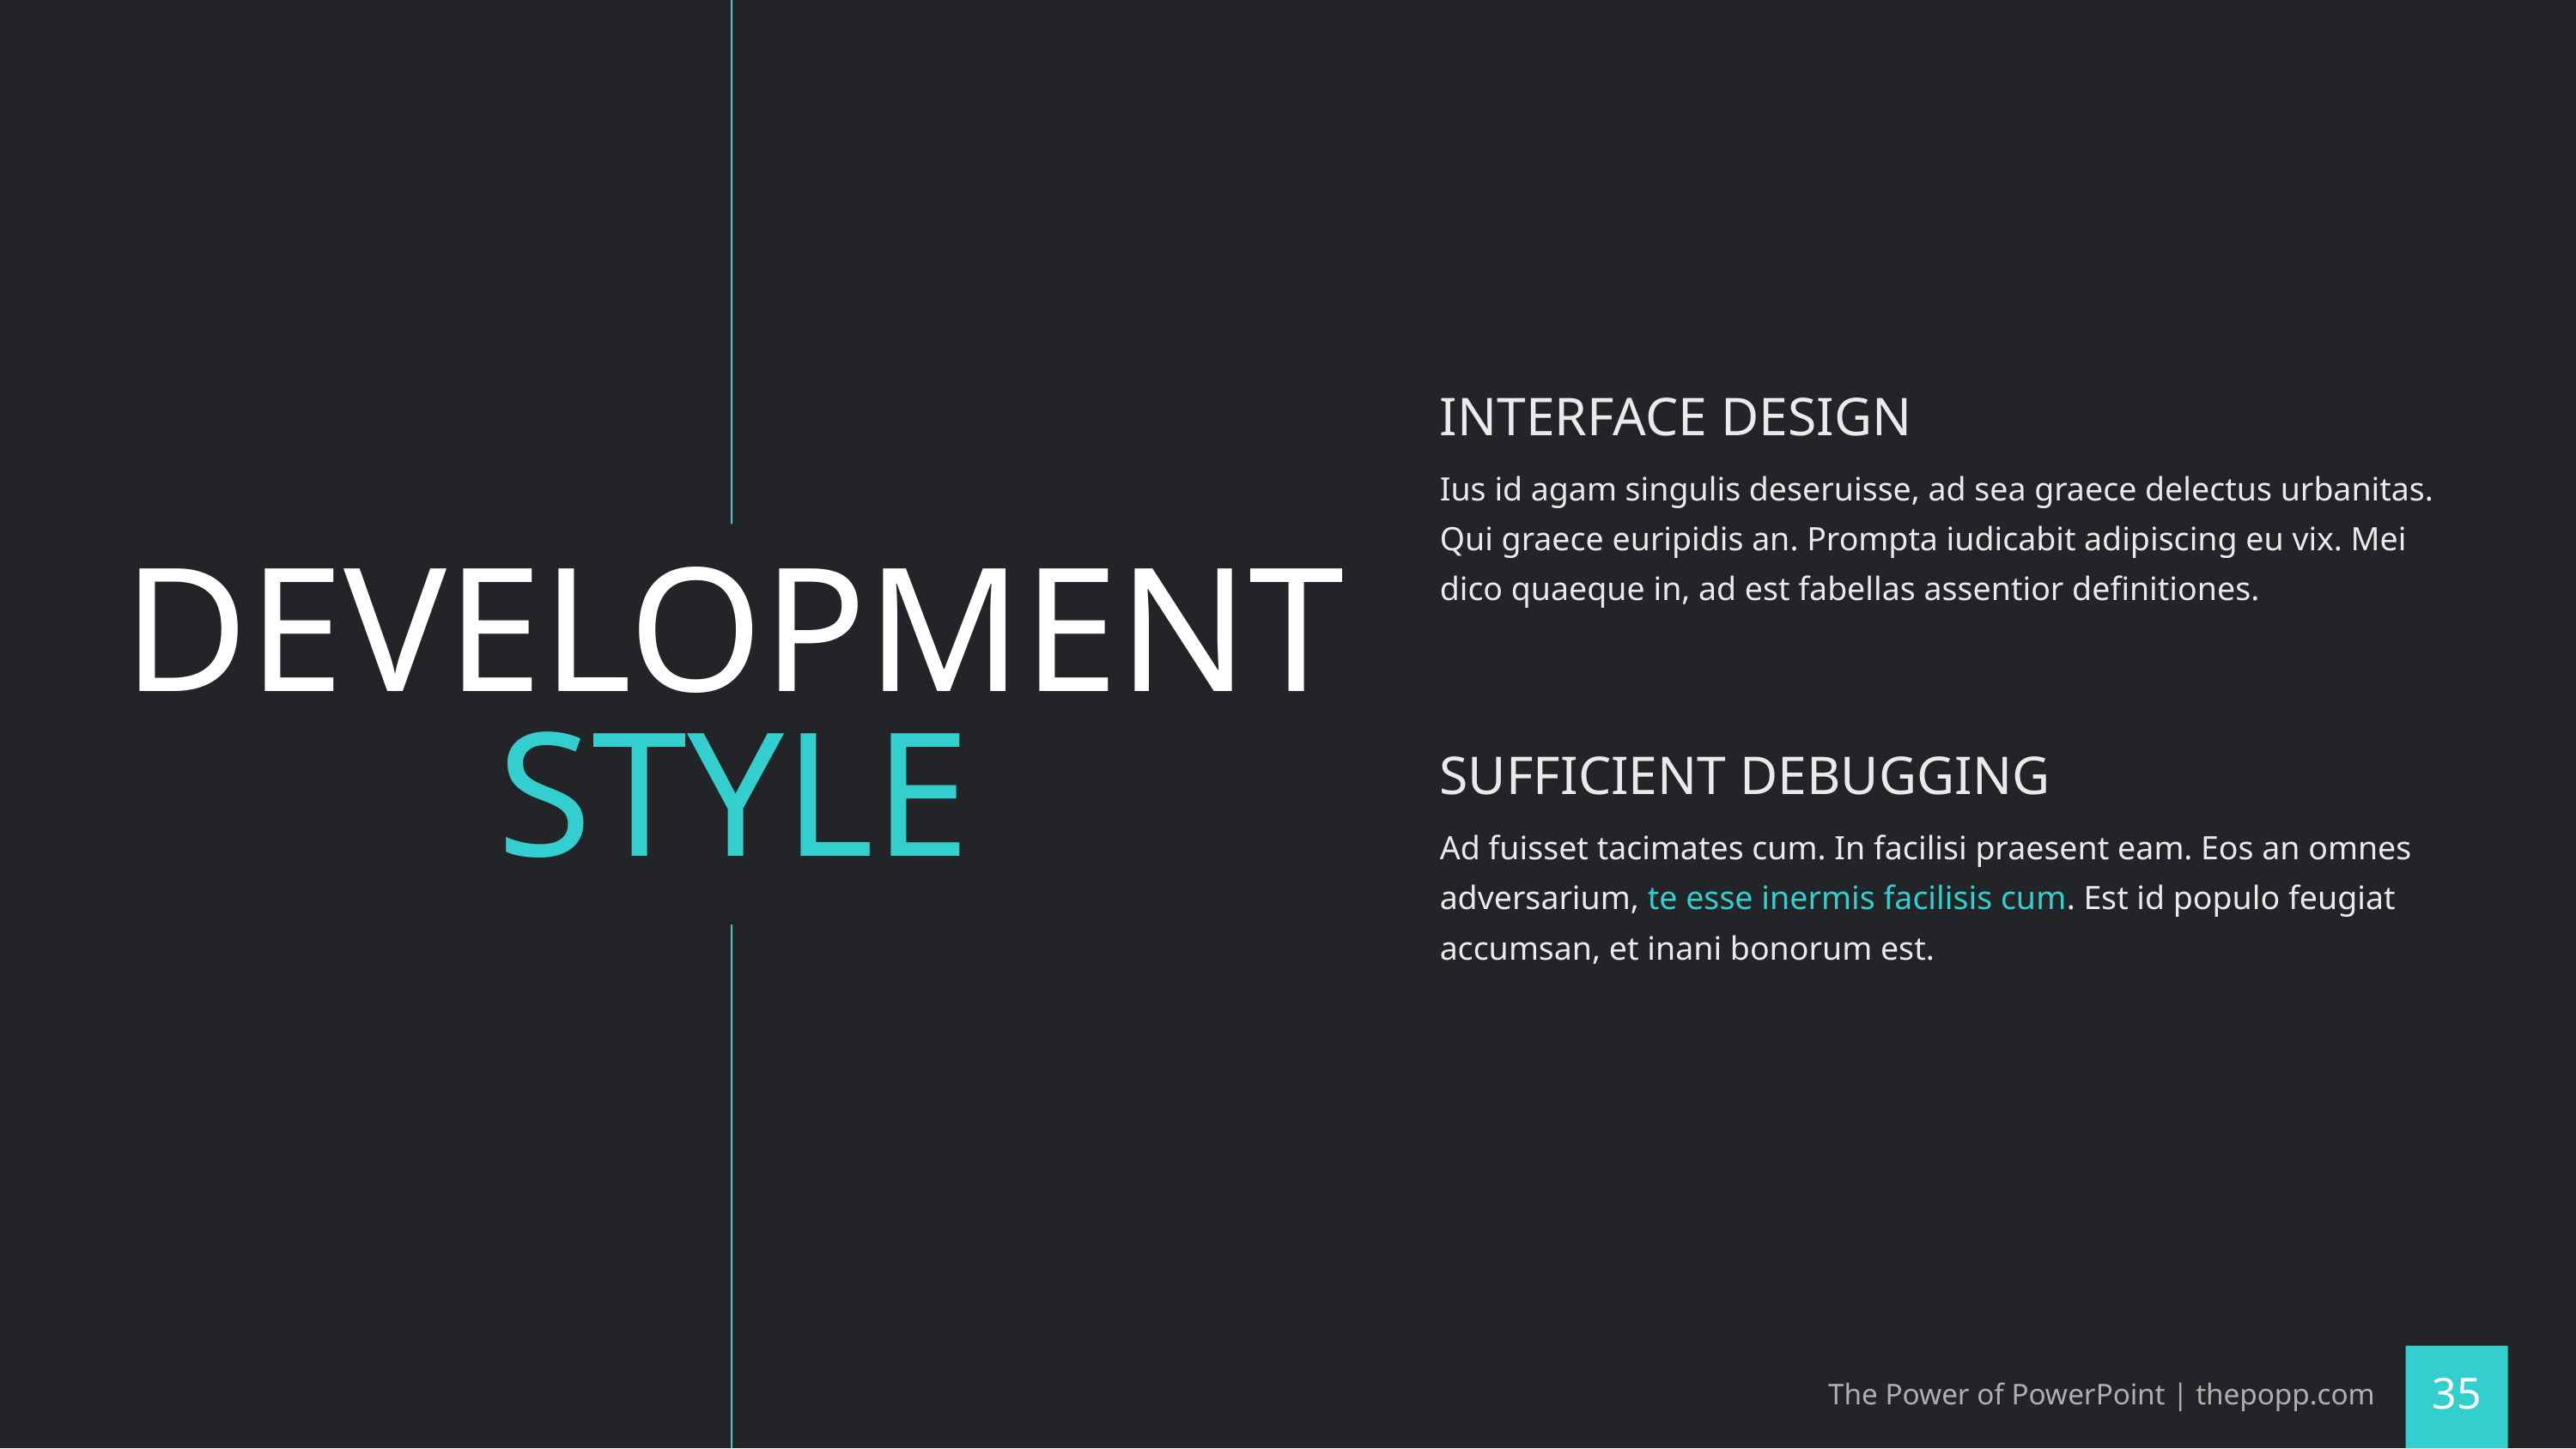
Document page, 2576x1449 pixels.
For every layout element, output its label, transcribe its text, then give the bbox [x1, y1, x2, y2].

list SUFFICIENT DEBUGGING [1426, 736, 2451, 809]
slide_number 35 [2404, 1356, 2509, 1434]
title DEVELOPMENT STYLE [76, 524, 1393, 925]
list Ius id agam singulis deseruisse, ad sea graece delectus urbanitas. Qui graece euripidis an. Prompta iudicabit adipiscing eu vix. Mei dico quaeque in, ad est fabellas assentior definitiones. [1426, 450, 2451, 685]
list Ad fuisset tacimates cum. In facilisi praesent eam. Eos an omnes adversarium, te esse inermis facilisis cum. Est id populo feugiat accumsan, et inani bonorum est. [1426, 809, 2451, 1044]
footer The Power of PowerPoint | thepopp.com [1519, 1356, 2389, 1434]
list INTERFACE DESIGN [1426, 376, 2451, 450]
